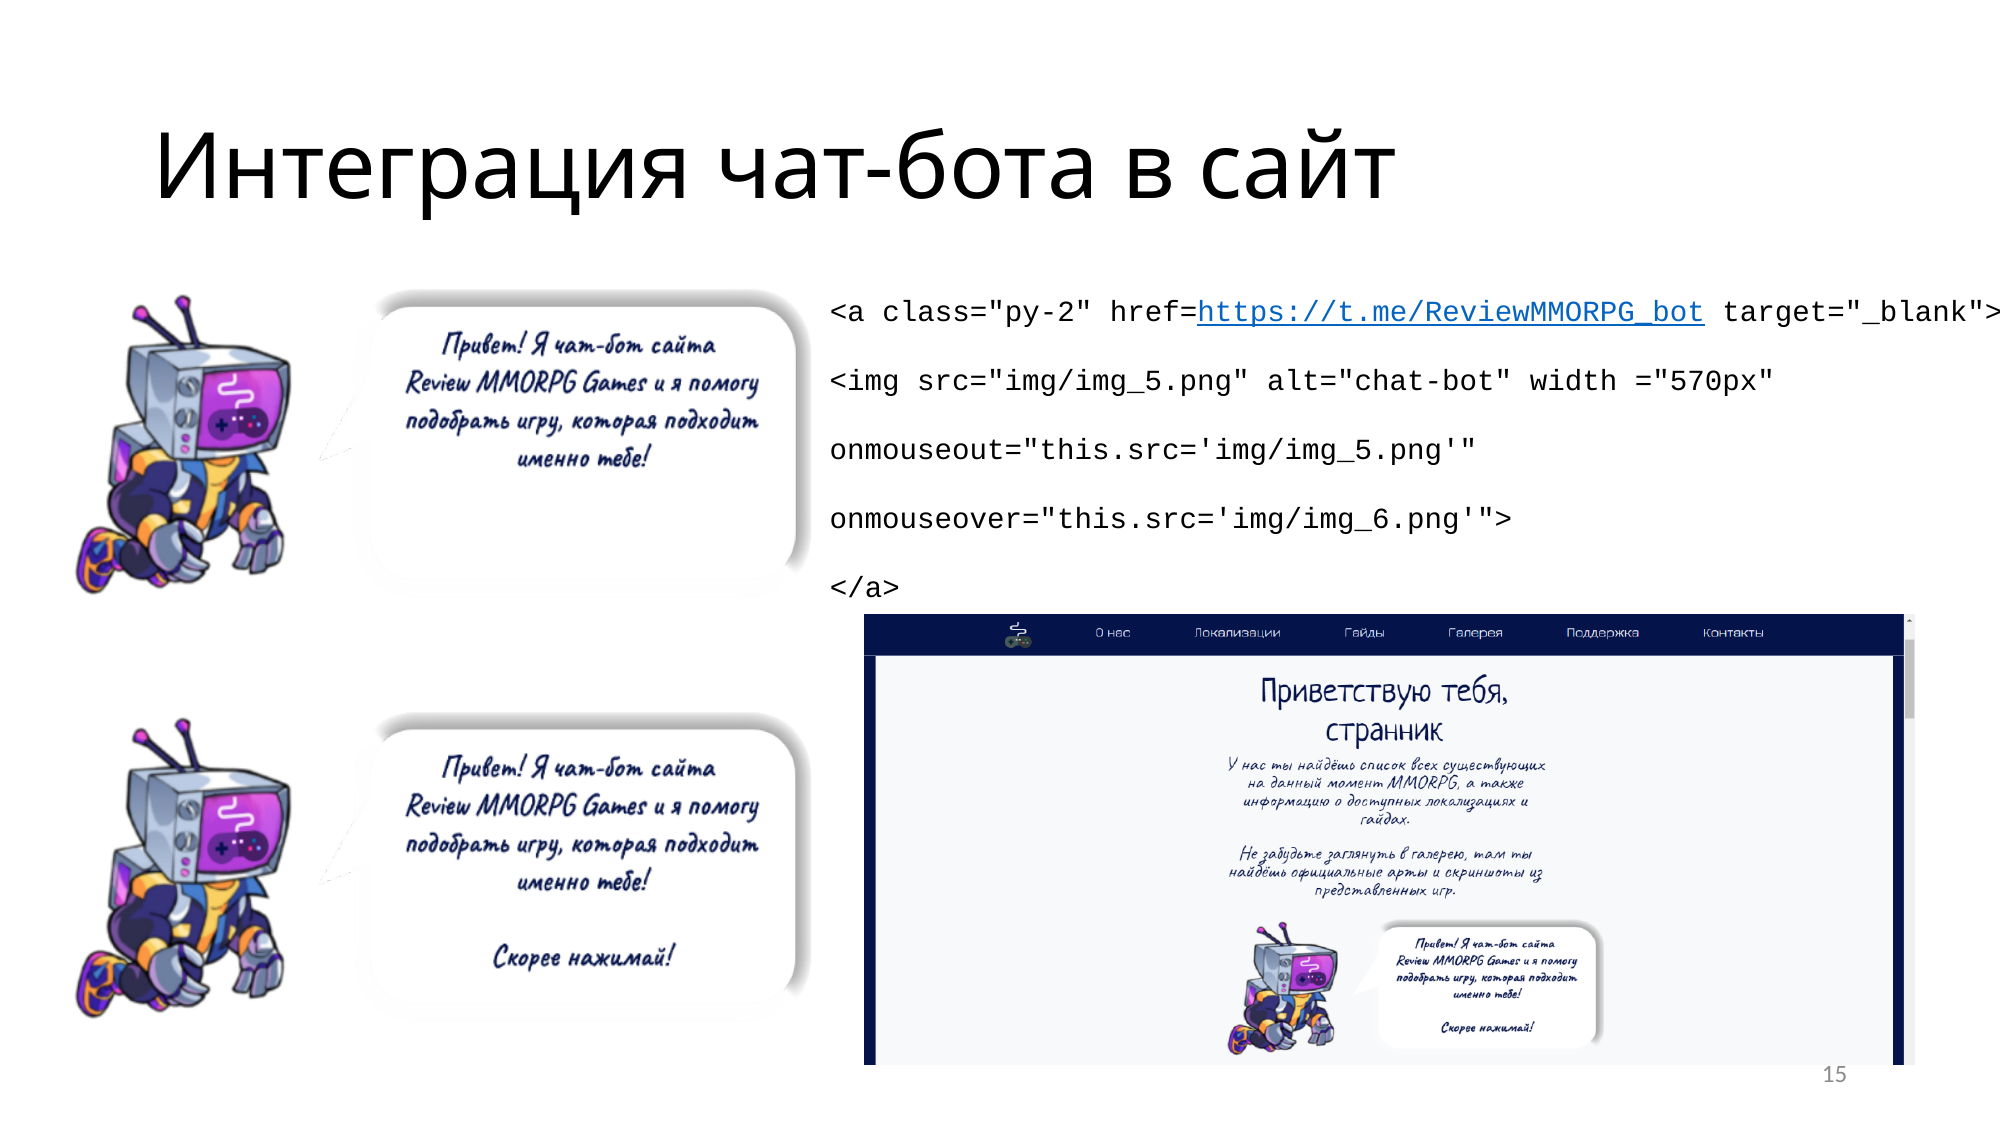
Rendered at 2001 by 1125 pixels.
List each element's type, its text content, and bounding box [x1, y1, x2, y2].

slide_number 15 [1412, 1065, 1863, 1103]
picture [57, 700, 821, 1026]
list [57, 277, 821, 602]
title Интеграция чат-бота в сайт [137, 59, 1863, 277]
picture [864, 614, 1915, 1065]
text_box <a class="py-2" href=https://t.me/ReviewMMORPG_bot target="_blank"> <img src="img/img_5.png" alt="chat-bot" width ="570px" onmouseout="this.src='img/img_5.png'" onmouseover="this.src='img/img_6.png'"> </a> [741, 267, 2000, 673]
